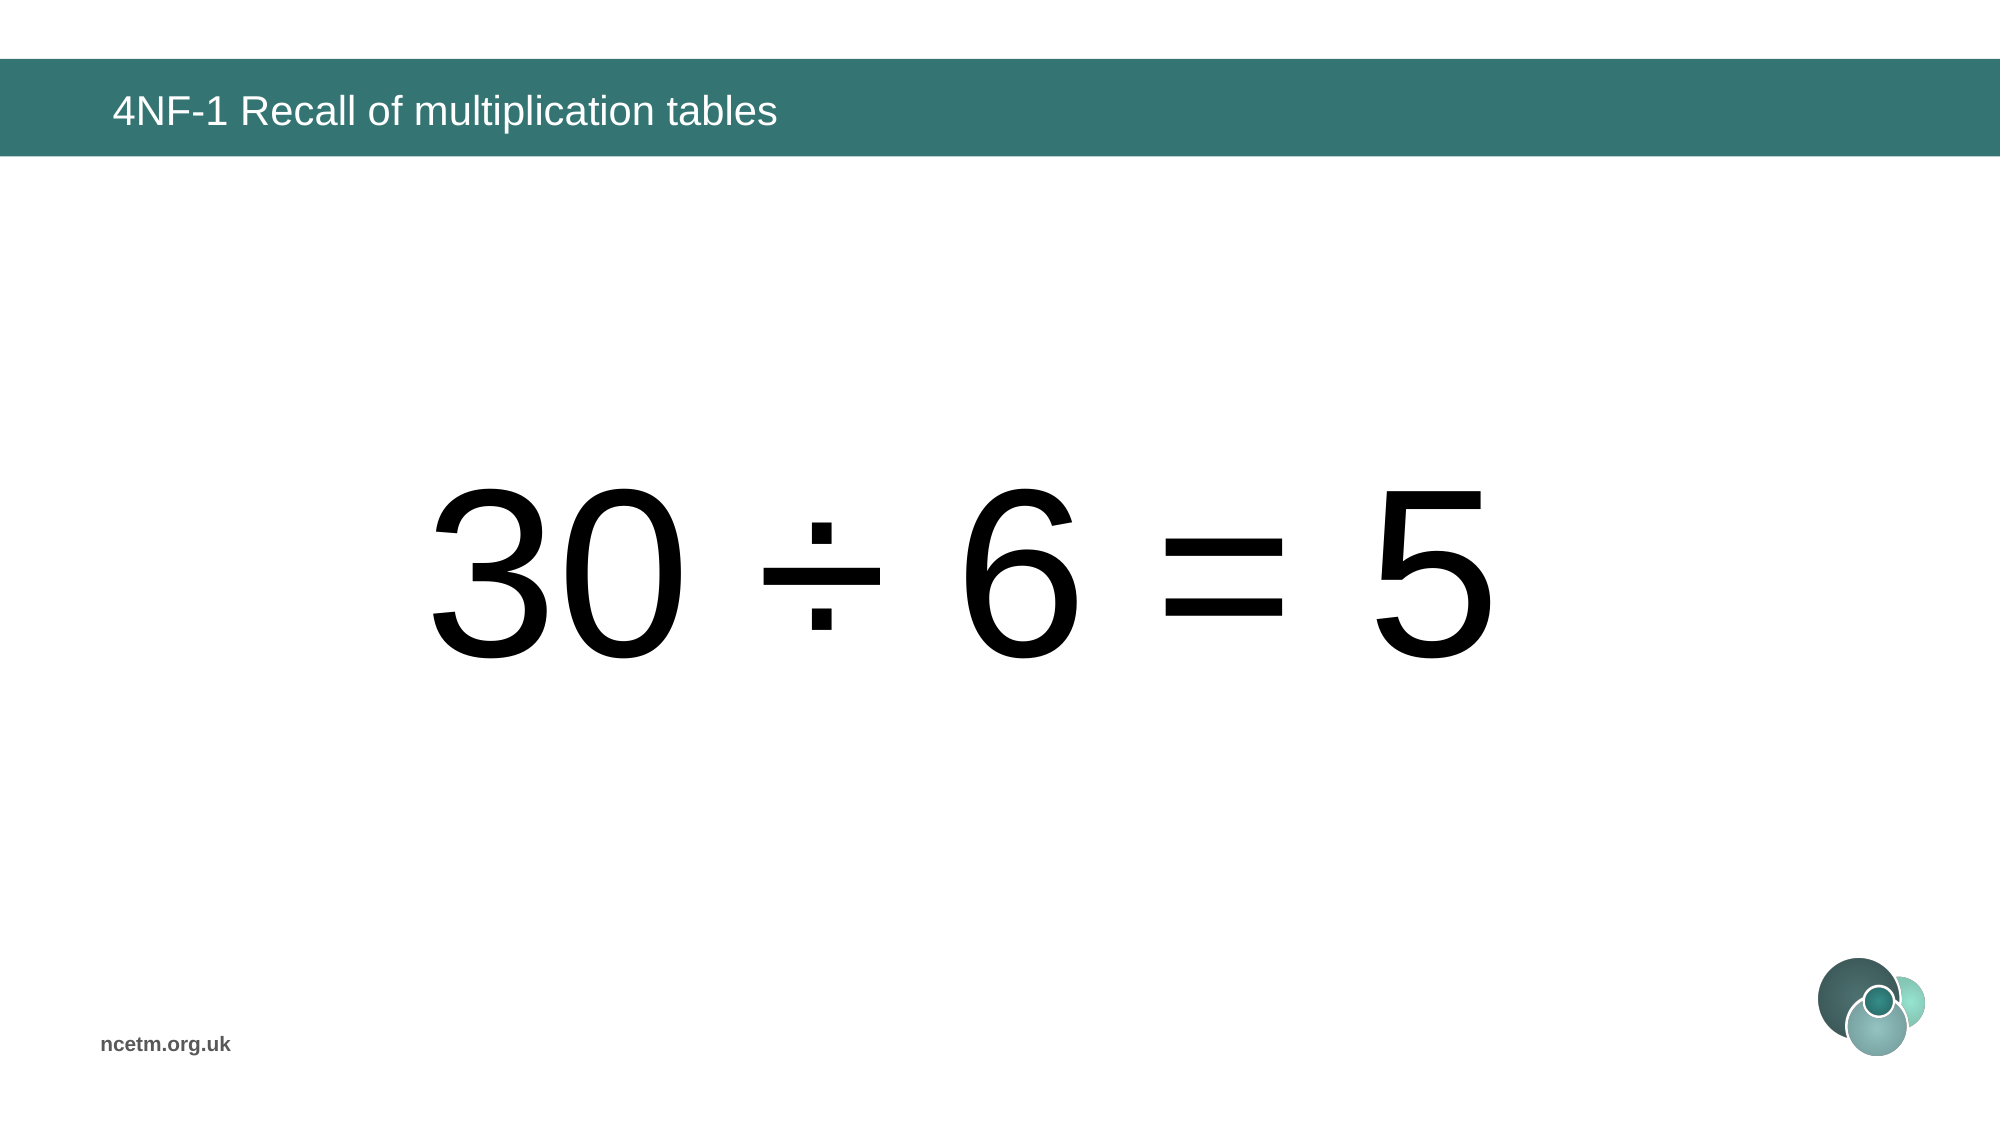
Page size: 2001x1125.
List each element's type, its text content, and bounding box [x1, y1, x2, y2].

picture [1818, 958, 1925, 1056]
text_box 30 ÷ 6 = [409, 409, 1353, 712]
title 4NF-1 Recall of multiplication tables [97, 76, 1945, 147]
text_box 5 [1353, 409, 1517, 712]
